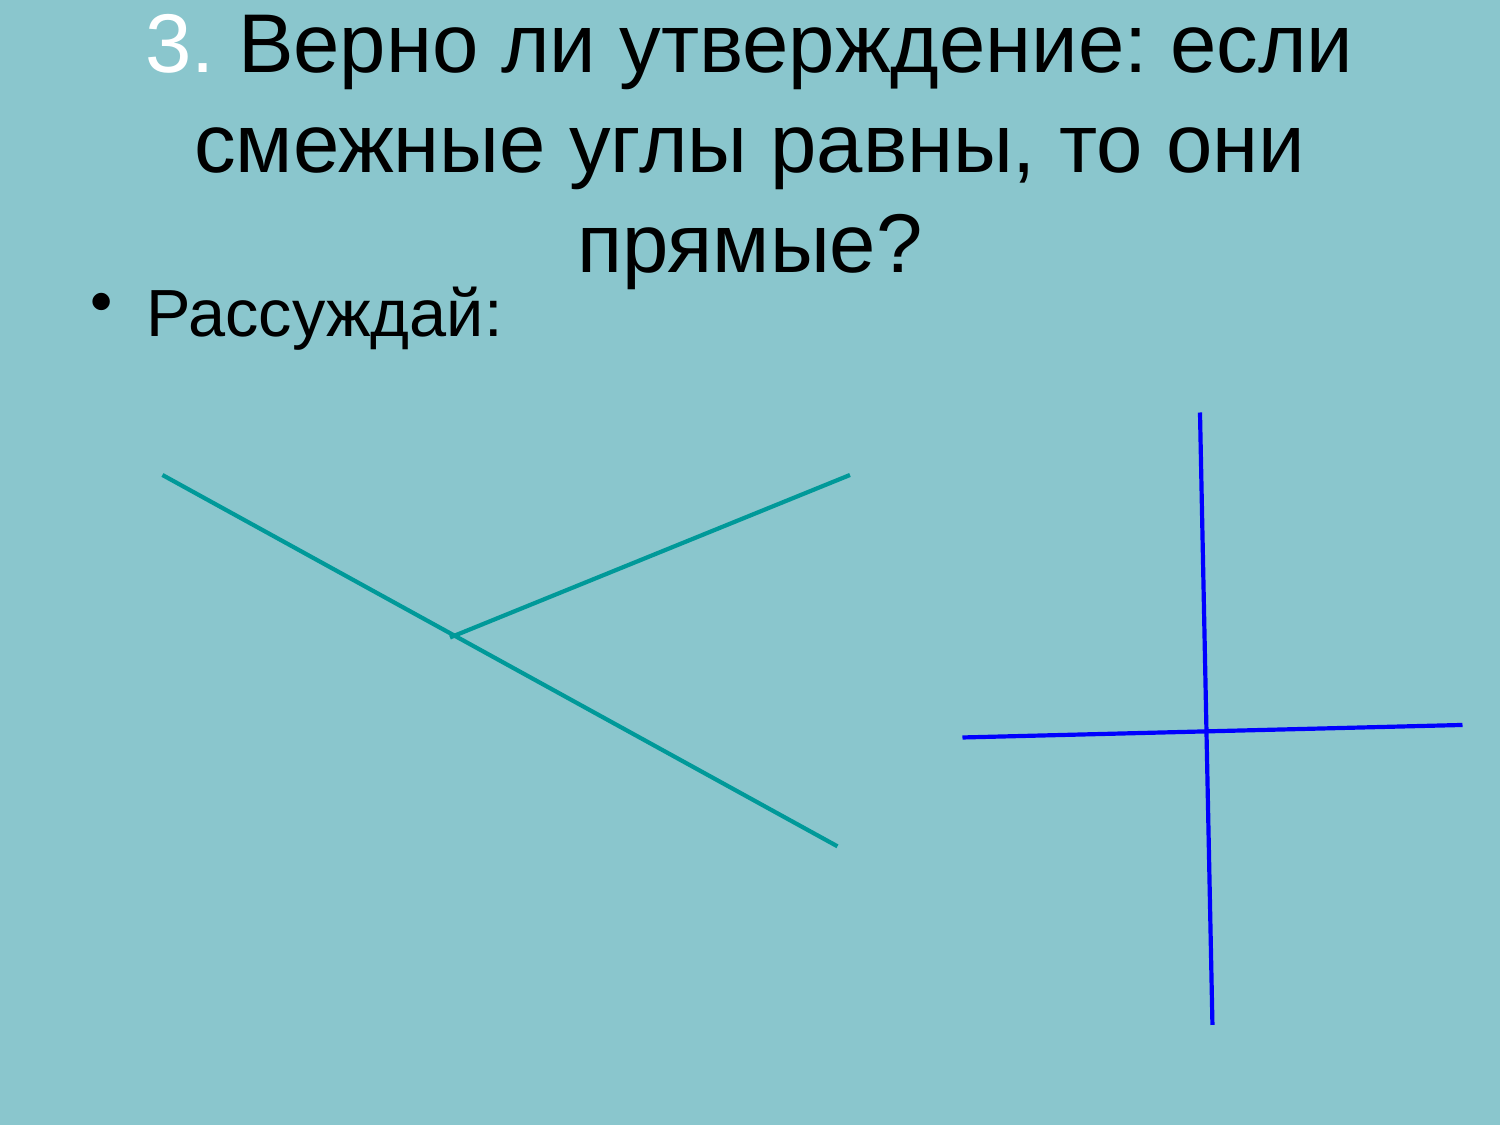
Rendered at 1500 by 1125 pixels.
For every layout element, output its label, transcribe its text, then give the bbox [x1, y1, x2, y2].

list Рассуждай: [74, 262, 1426, 1006]
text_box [162, 474, 838, 847]
title 3. Верно ли утверждение: если смежные углы равны, то они прямые? [74, 44, 1426, 233]
